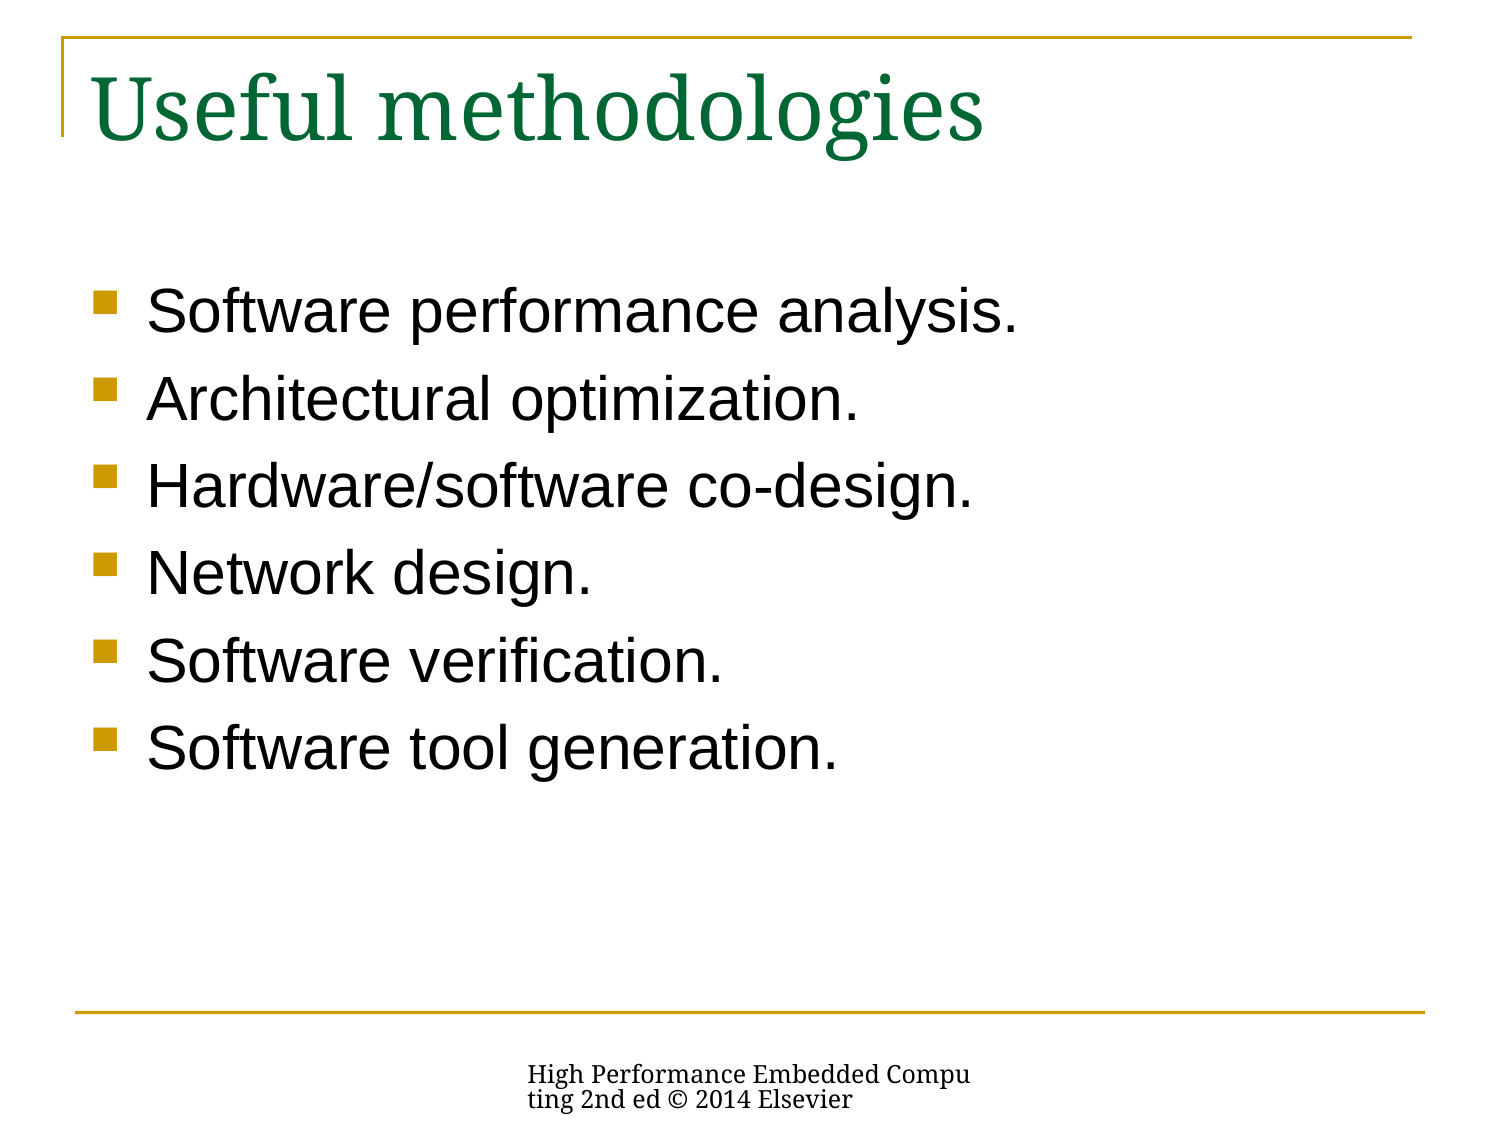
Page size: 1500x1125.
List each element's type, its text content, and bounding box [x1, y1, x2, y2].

list Software performance analysis. Architectural optimization. Hardware/software co-design. Network design. Software verification. Software tool generation. [75, 262, 1425, 1006]
title Useful methodologies [75, 45, 1425, 233]
footer High Performance Embedded Computing 2nd ed © 2014 Elsevier [512, 1025, 988, 1100]
